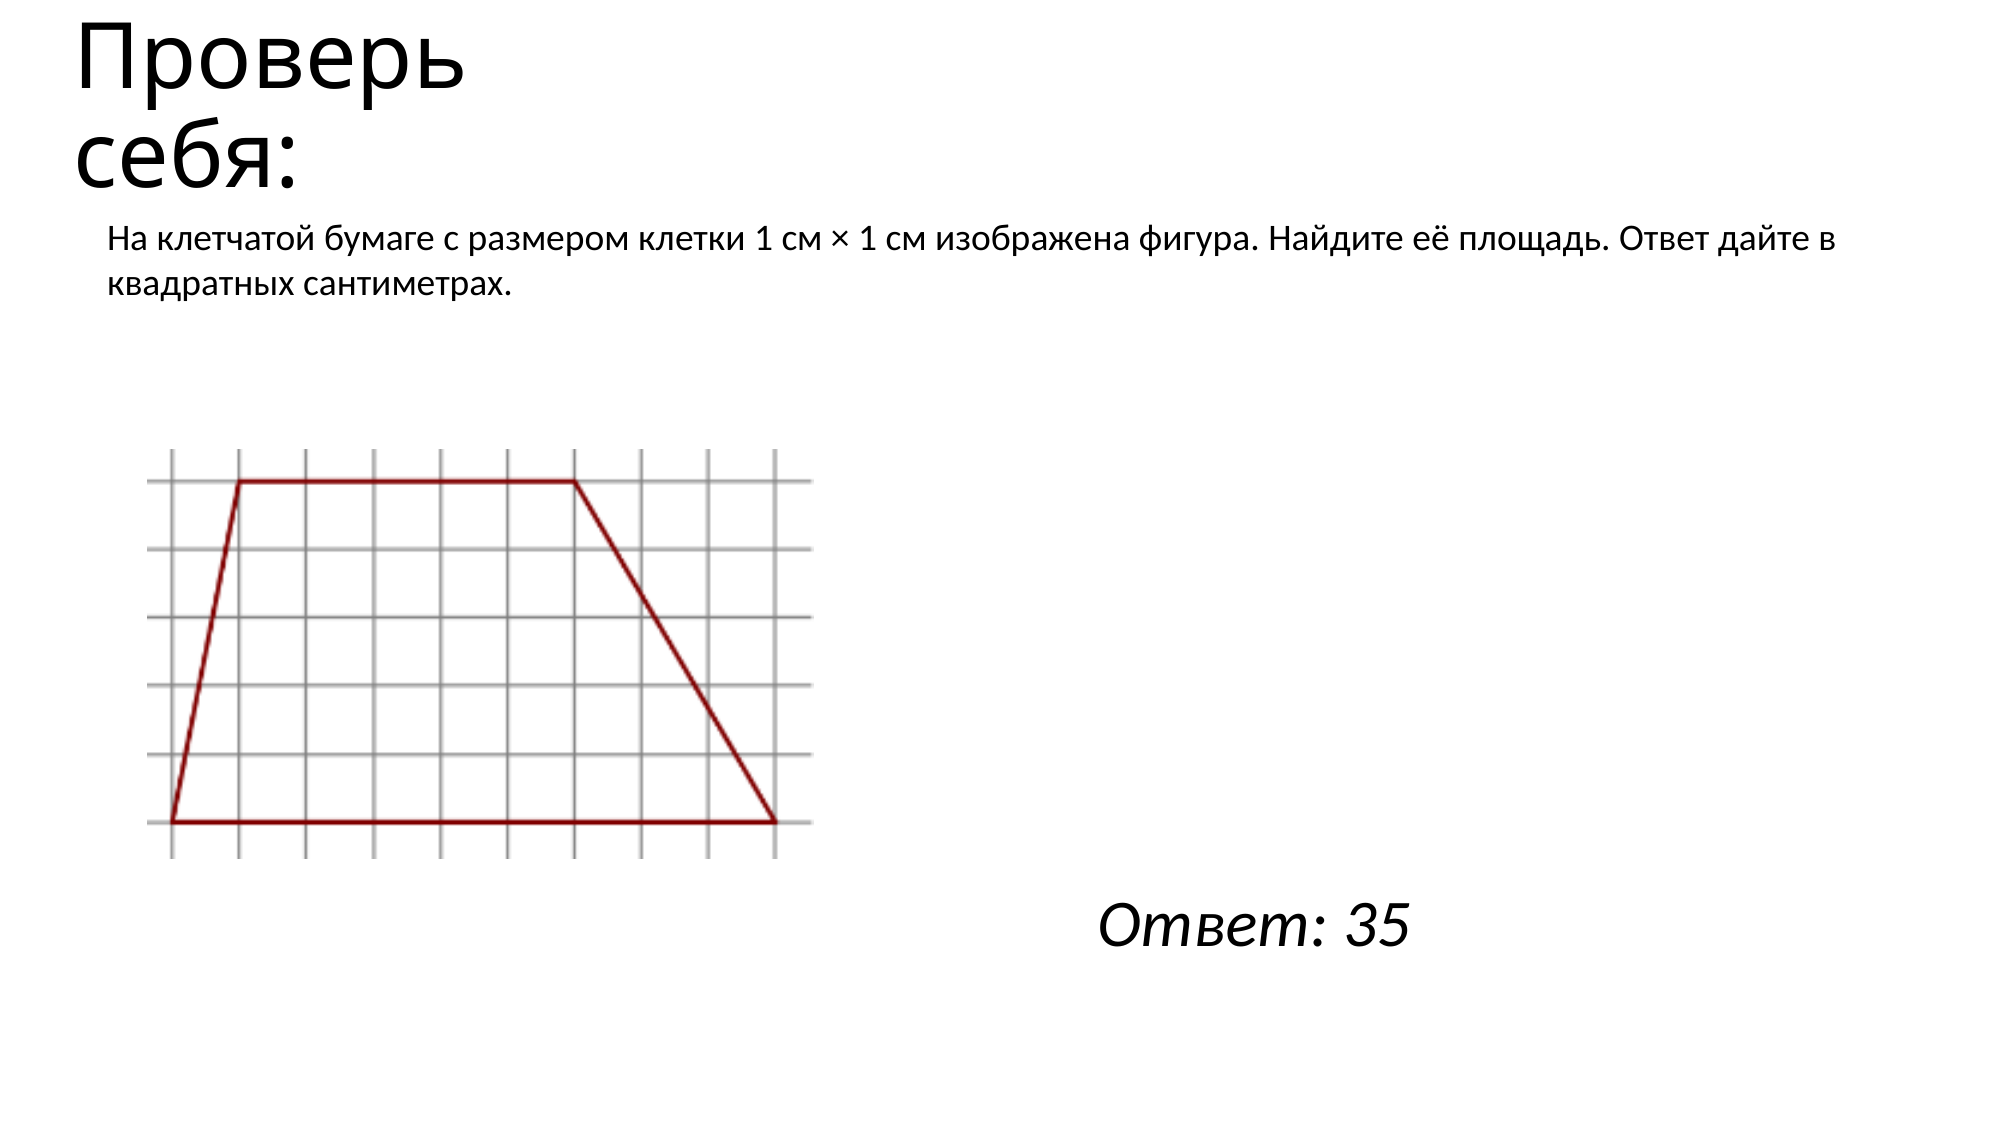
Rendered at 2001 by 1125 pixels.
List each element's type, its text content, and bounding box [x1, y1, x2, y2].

title Проверь себя: [58, 0, 671, 218]
text_box На клетчатой бумаге с размером клетки 1 см × 1 см изображена фигура. Найдите её площадь. Ответ дайте в квадратных сантиметрах. [92, 206, 1908, 311]
text_box Ответ: 35 [1082, 872, 1520, 968]
picture [147, 449, 814, 859]
